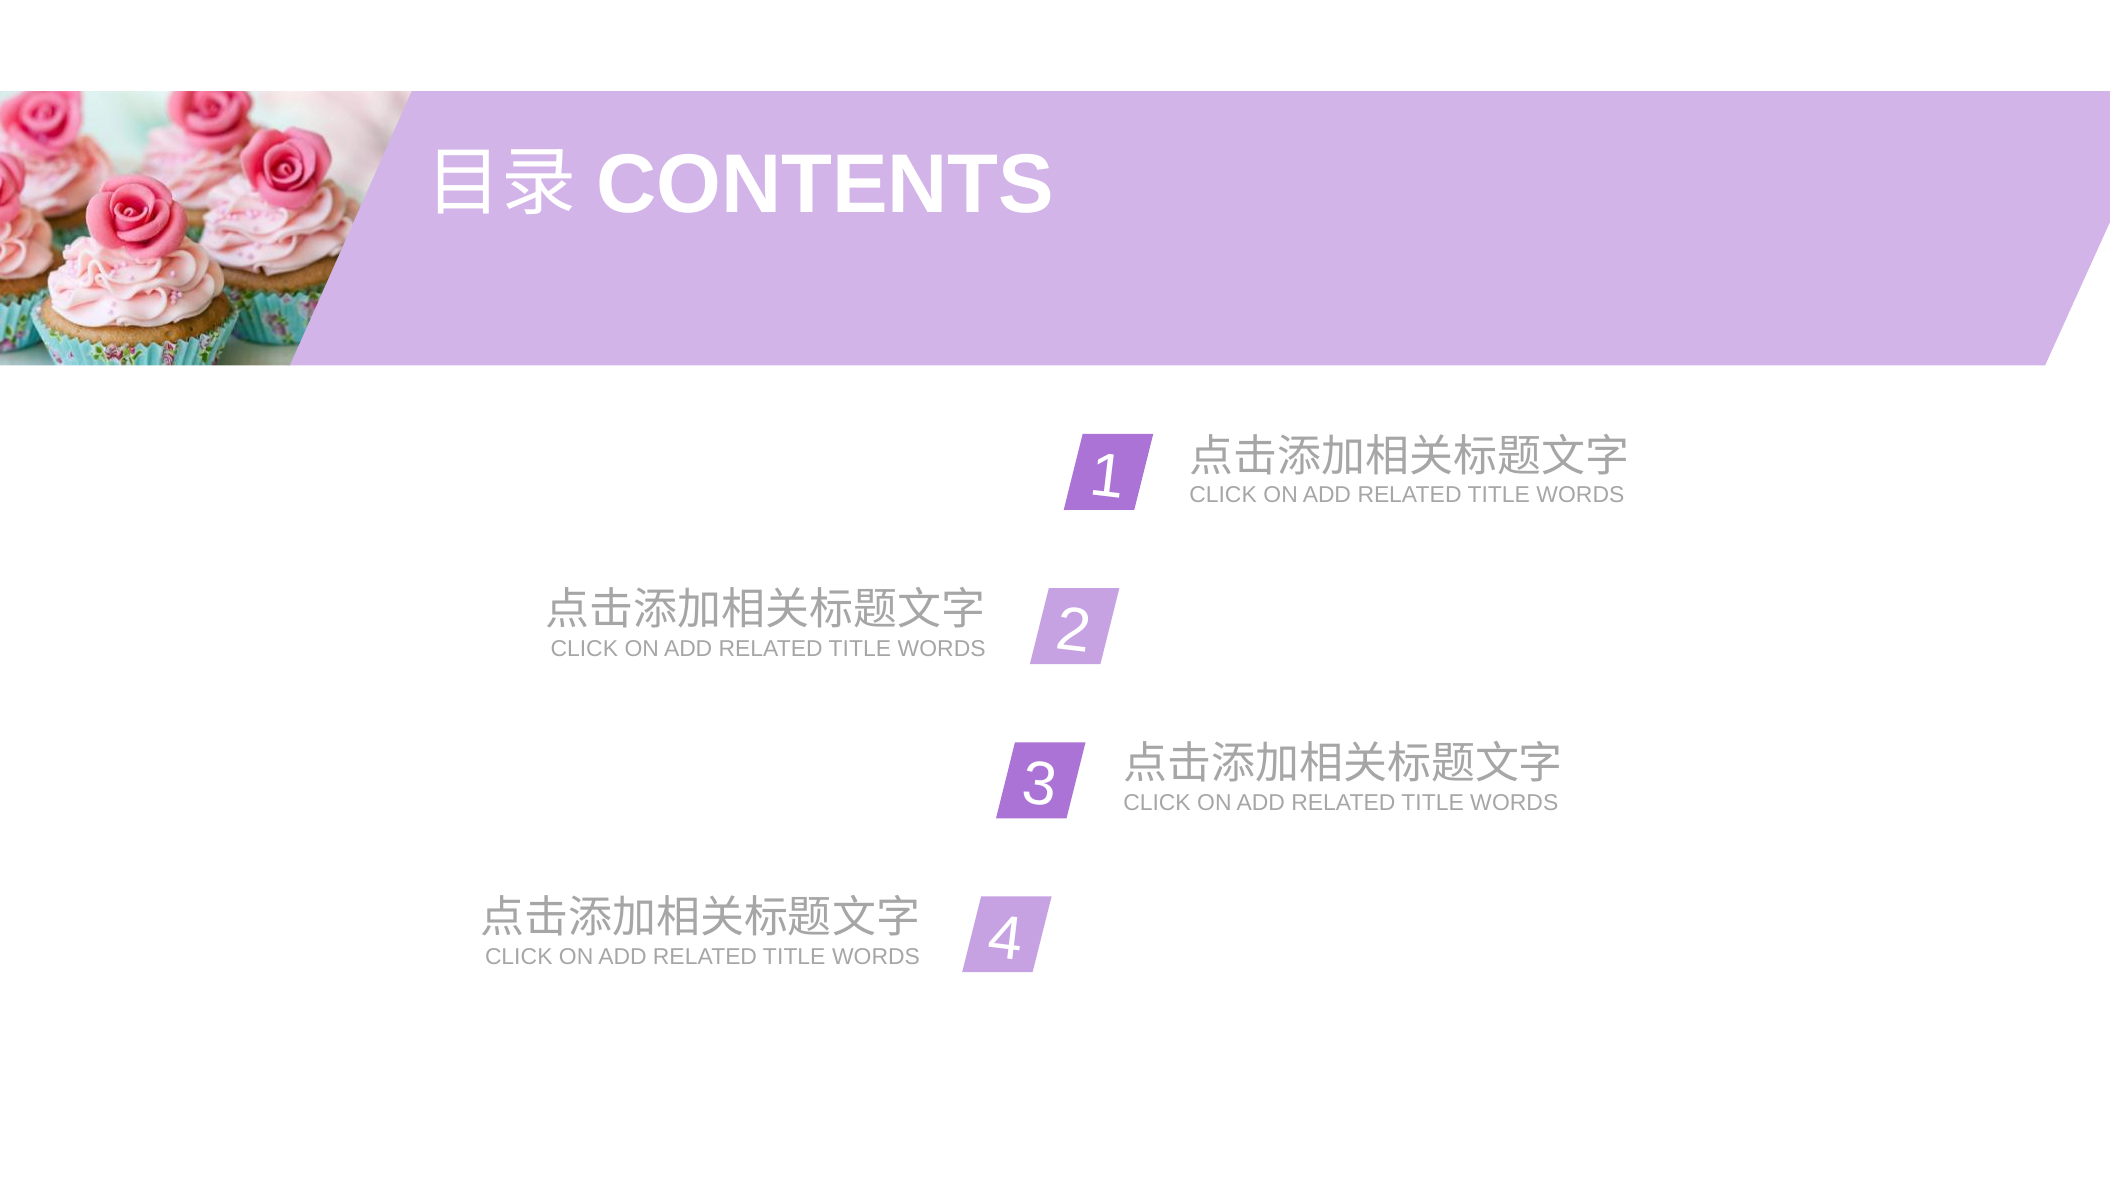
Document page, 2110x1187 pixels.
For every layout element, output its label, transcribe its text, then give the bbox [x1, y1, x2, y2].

text_box 4 [962, 896, 1052, 973]
text_box 点击添加相关标题文字 CLICK ON ADD RELATED TITLE WORDS [450, 888, 921, 970]
text_box 目录 [408, 126, 595, 232]
text_box [0, 89, 414, 367]
text_box 1 [1063, 433, 1154, 511]
text_box CONTENTS [596, 128, 1055, 229]
text_box 点击添加相关标题文字 CLICK ON ADD RELATED TITLE WORDS [1123, 734, 1607, 815]
text_box 点击添加相关标题文字 CLICK ON ADD RELATED TITLE WORDS [1189, 427, 1673, 508]
text_box 点击添加相关标题文字 CLICK ON ADD RELATED TITLE WORDS [515, 580, 986, 662]
text_box 3 [996, 742, 1086, 819]
text_box 2 [1029, 588, 1120, 665]
text_box [291, 89, 2110, 367]
